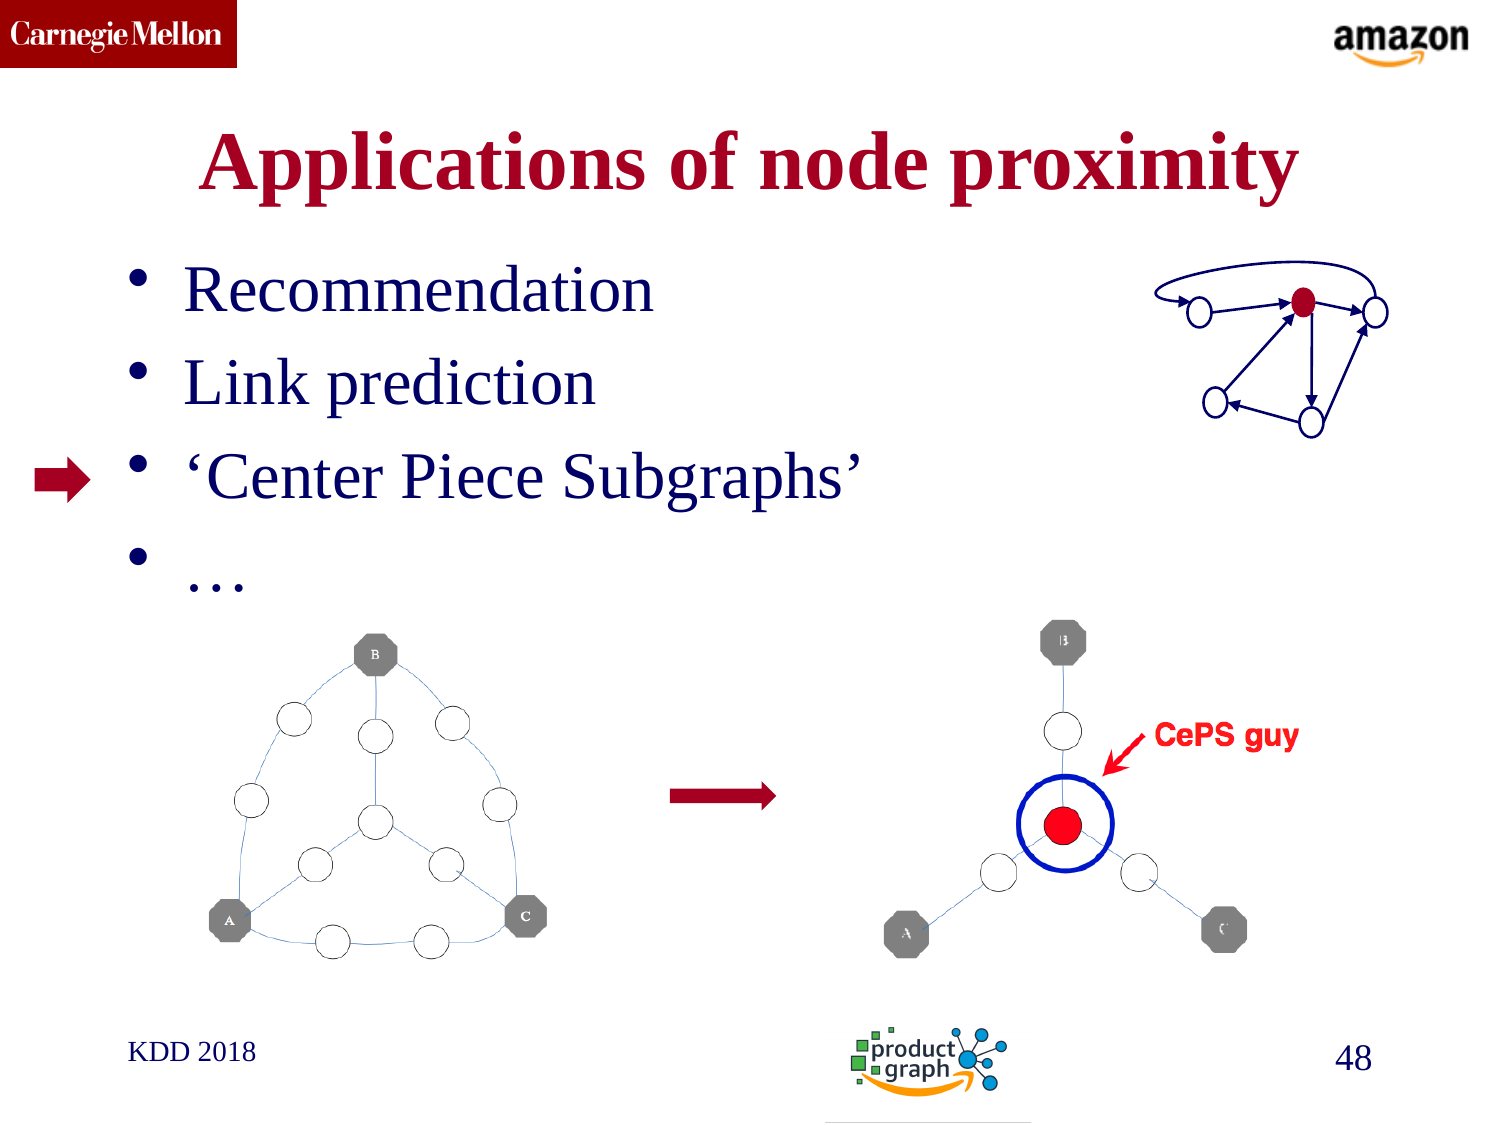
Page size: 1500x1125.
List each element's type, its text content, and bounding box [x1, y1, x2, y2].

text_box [1187, 287, 1388, 438]
picture [1322, 4, 1484, 88]
picture [0, 0, 237, 68]
text_box [34, 456, 91, 504]
title Applications of node proximity [112, 99, 1388, 213]
slide_number KDD 2018 [112, 1024, 426, 1101]
text_box [669, 781, 777, 811]
list Recommendation Link prediction ‘Center Piece Subgraphs’ … [112, 237, 1388, 1001]
slide_number 48 [1074, 1024, 1388, 1101]
picture [849, 613, 1316, 970]
picture [179, 613, 597, 979]
